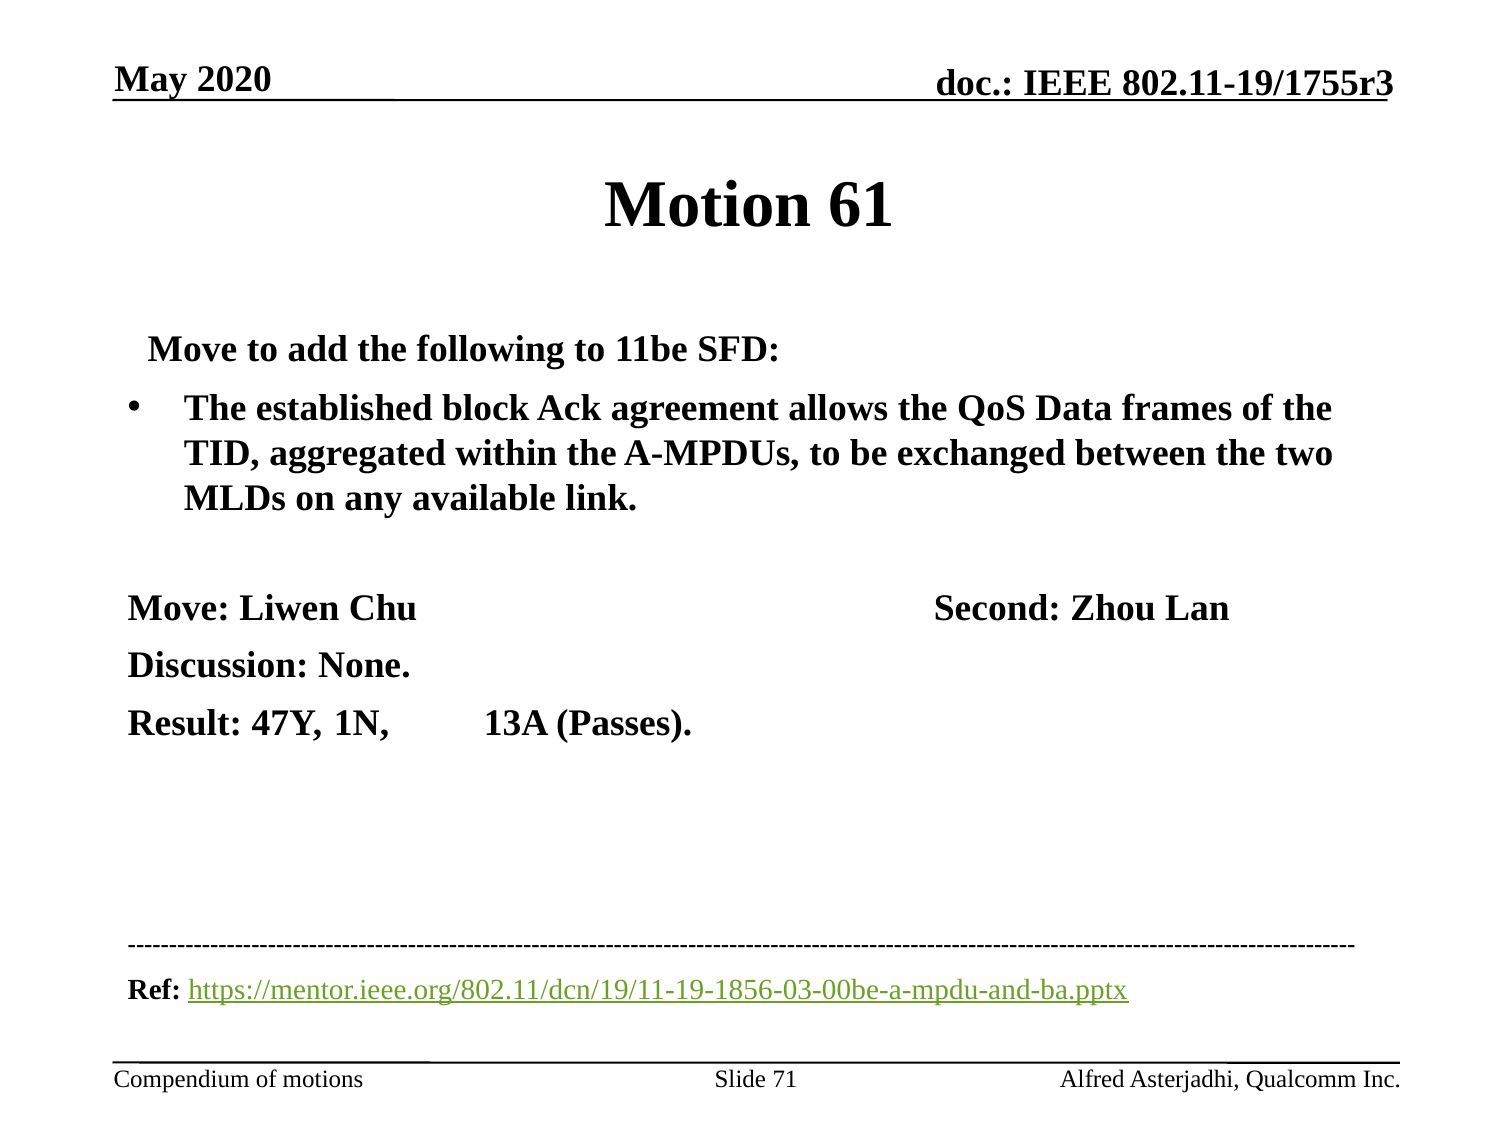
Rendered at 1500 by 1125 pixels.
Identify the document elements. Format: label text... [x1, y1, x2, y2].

list Move to add the following to 11be SFD: The established block Ack agreement allows the QoS Data frames of the TID, aggregated within the A-MPDUs, to be exchanged between the two MLDs on any available link. Move: Liwen Chu Second: Zhou Lan Discussion: None. Result: 47Y, 1N, 13A (Passes). ----------------------------------------------------------------------------------------------------------------------------------------------------- Ref: https://mentor.ieee.org/802.11/dcn/19/11-19-1856-03-00be-a-mpdu-and-ba.pptx [112, 312, 1388, 1063]
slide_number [114, 54, 423, 100]
title Motion 61 [112, 112, 1388, 288]
slide_number Slide 71 [712, 1061, 800, 1123]
footer Alfred Asterjadhi, Qualcomm Inc. [878, 1061, 1402, 1093]
